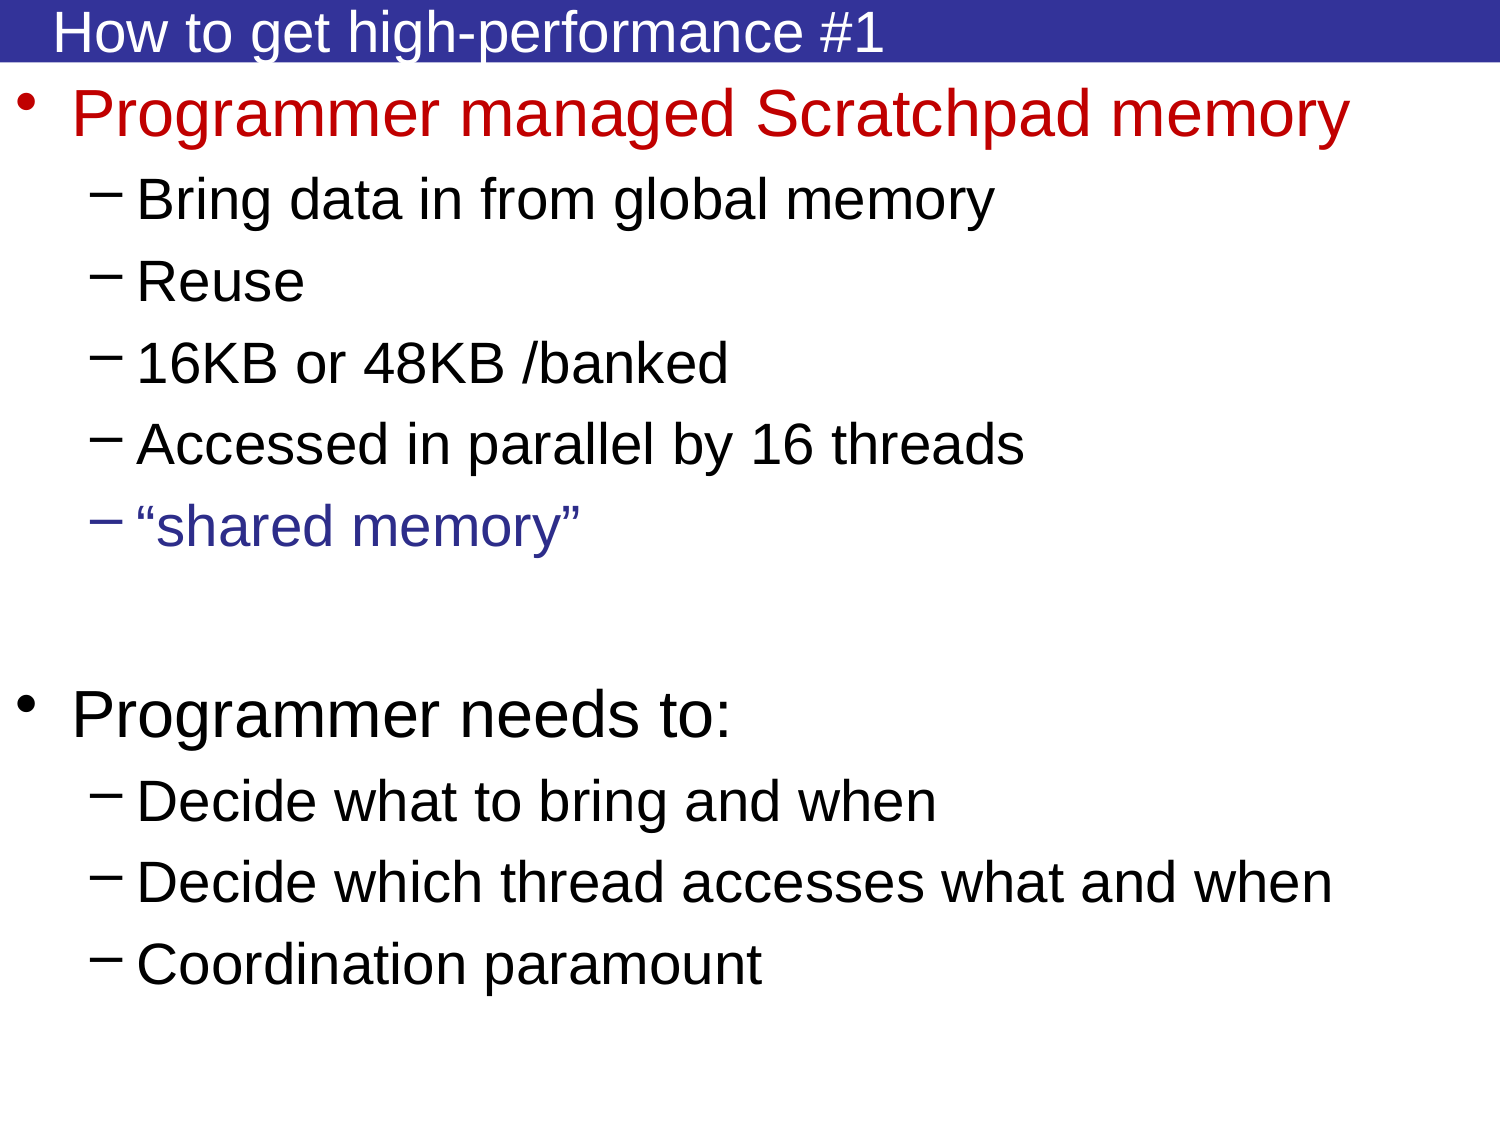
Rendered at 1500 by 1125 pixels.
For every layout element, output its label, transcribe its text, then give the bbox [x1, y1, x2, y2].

title How to get high-performance #1 [37, 7, 1426, 51]
list Programmer managed Scratchpad memory Bring data in from global memory Reuse 16KB or 48KB /banked Accessed in parallel by 16 threads “shared memory” Programmer needs to: Decide what to bring and when Decide which thread accesses what and when Coordination paramount [0, 62, 1500, 1125]
